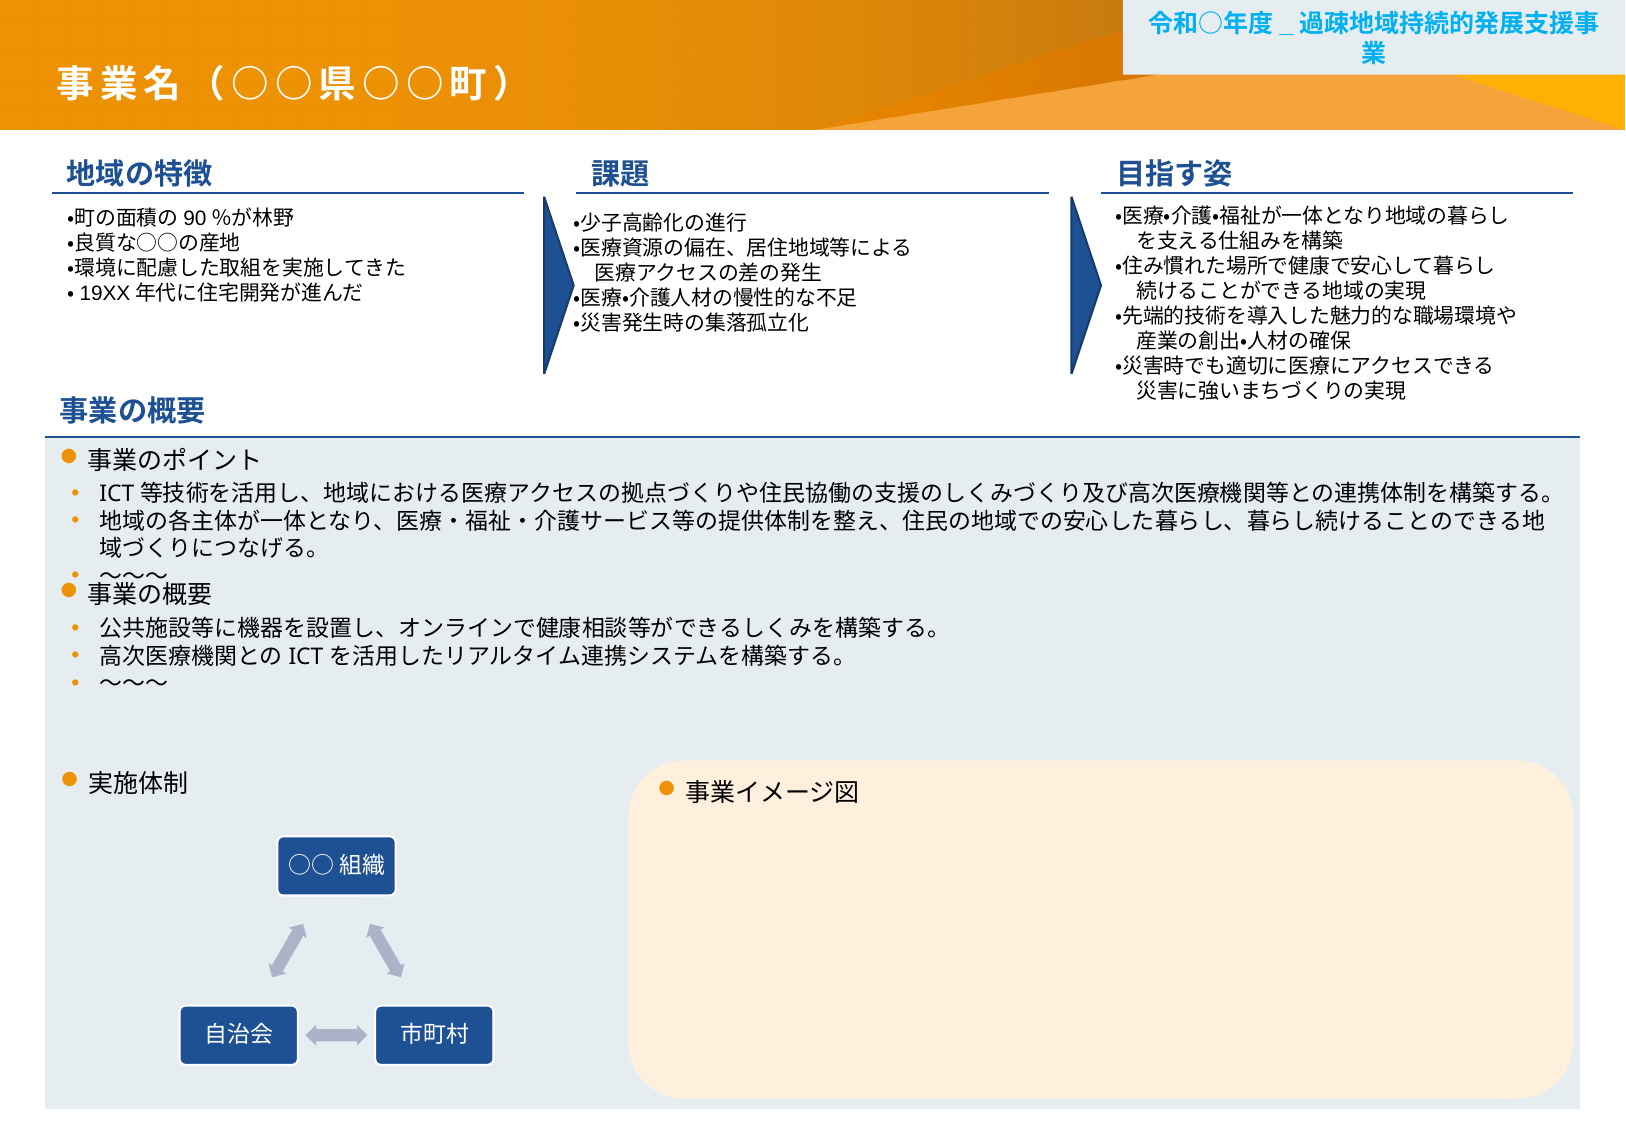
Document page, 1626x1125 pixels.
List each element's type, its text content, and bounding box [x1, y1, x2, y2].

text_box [44, 437, 1574, 570]
table_cell [52, 194, 524, 233]
table_header 目指す姿 [1101, 143, 1573, 192]
table_header 事業の概要 [45, 374, 1580, 436]
text_box [1070, 196, 1100, 375]
table_header 地域の特徴 [52, 143, 524, 192]
table_cell [576, 194, 1049, 235]
text_box ・町の面積の90％が林野 ・良質な○○の産地 ・環境に配慮した取組を実施してきた ・19XX年代に住宅開発が進んだ [52, 197, 523, 312]
text_box 令和○年度_過疎地域持続的発展支援事業 [1122, 0, 1625, 76]
table_header 課題 [576, 143, 1049, 192]
text_box ・少子高齢化の進行 ・医療資源の偏在、居住地域等による 医療アクセスの差の発生 ・医療・介護人材の慢性的な不足 ・災害発生時の集落孤立化 [558, 202, 1029, 342]
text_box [99, 836, 574, 1065]
text_box 事業名（○○県○○町） [56, 60, 1592, 106]
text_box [44, 571, 1570, 705]
picture [0, 0, 1625, 130]
text_box 実施体制 [45, 760, 204, 806]
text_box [628, 760, 1574, 1099]
text_box ・医療・介護・福祉が一体となり地域の暮らし を支える仕組みを構築 ・住み慣れた場所で健康で安心して暮らし 続けることができる地域の実現 ・先端的技術を導入した魅力的な職場環境や 産業の創出・人材の確保 ・災害時でも適切に医療にアクセスできる 災害に強いまちづくりの実現 [1100, 195, 1569, 411]
text_box [543, 196, 558, 375]
table_cell [45, 438, 1580, 1109]
table_cell [1101, 194, 1573, 233]
